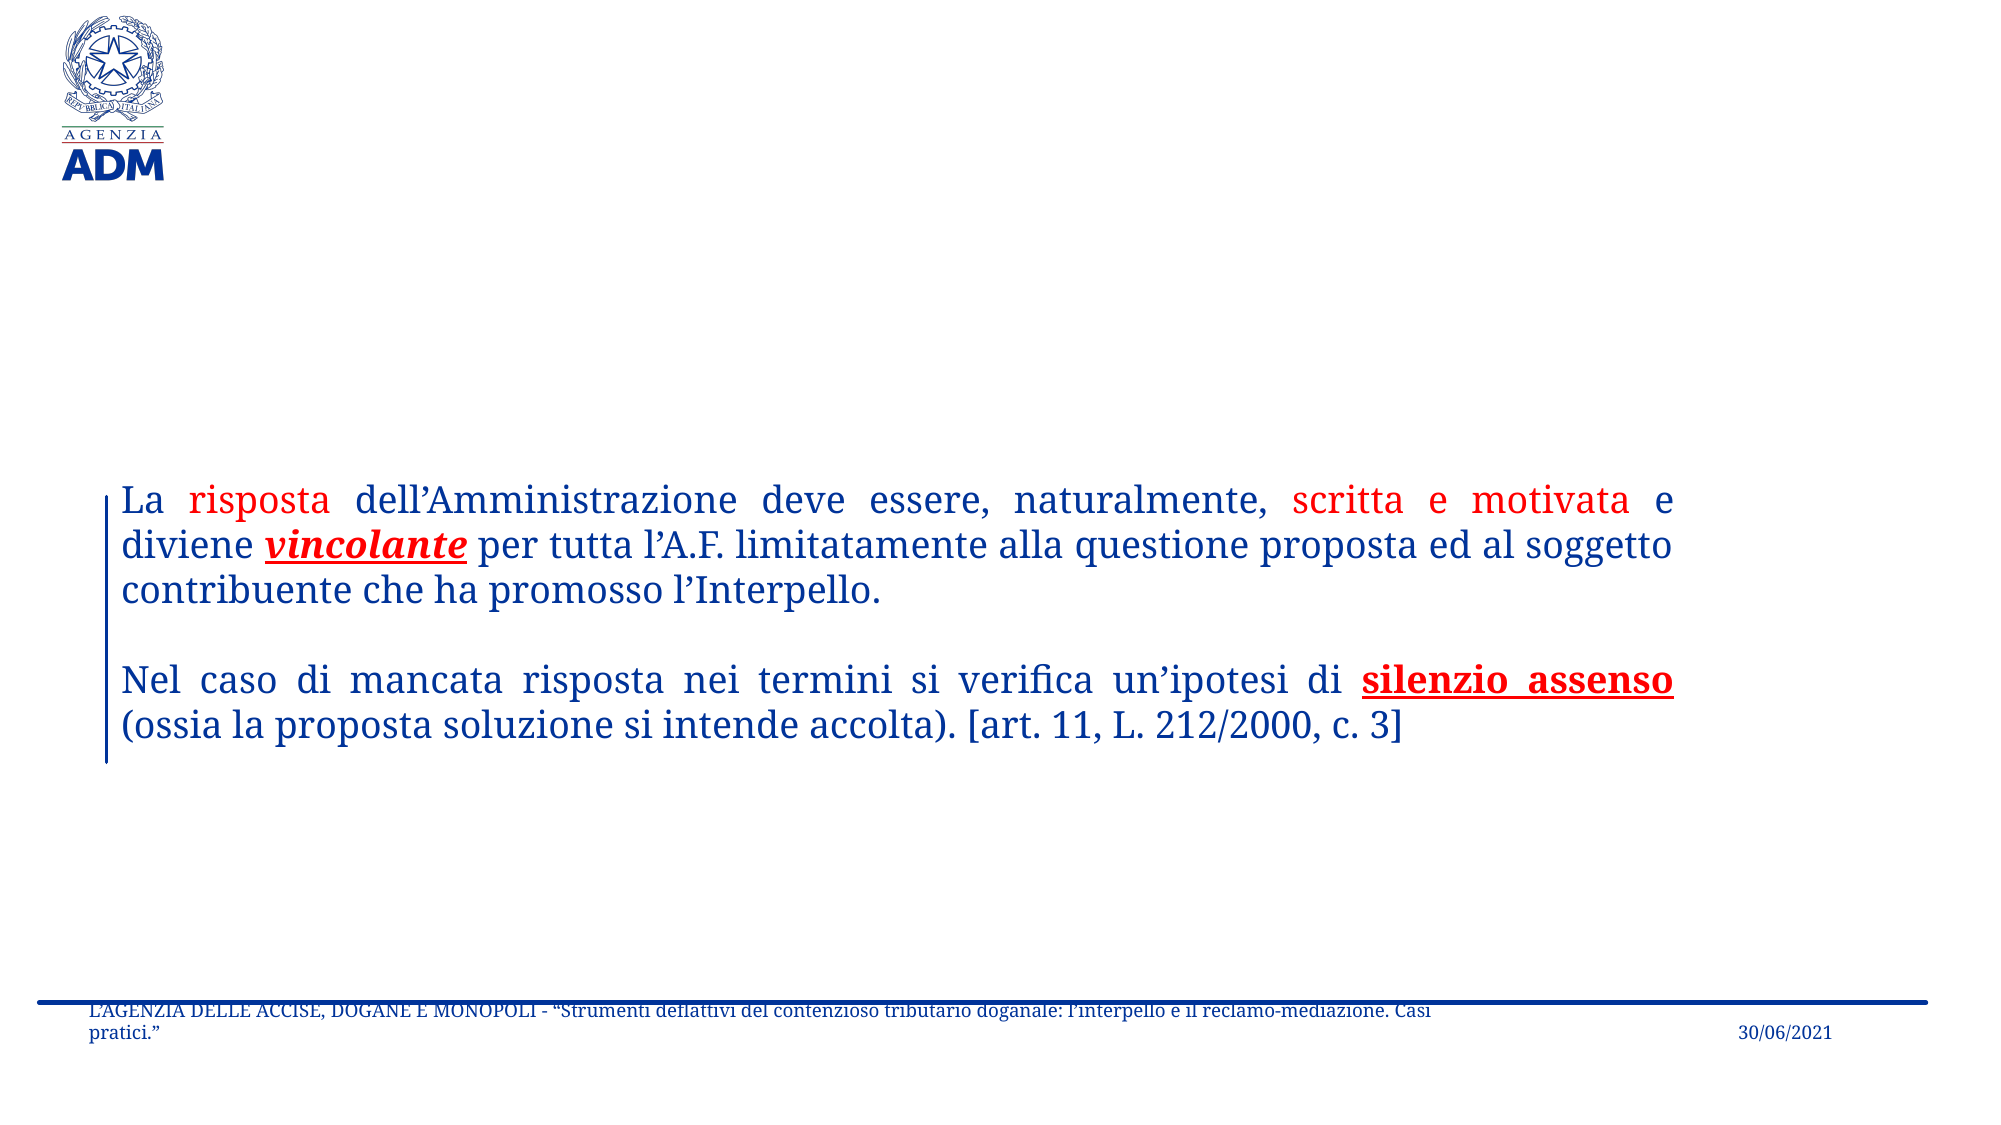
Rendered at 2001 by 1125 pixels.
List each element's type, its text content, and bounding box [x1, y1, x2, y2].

text_box La risposta dell’Amministrazione deve essere, naturalmente, scritta e motivata e diviene vincolante per tutta l’A.F. limitatamente alla questione proposta ed al soggetto contribuente che ha promosso l’Interpello. Nel caso di mancata risposta nei termini si verifica un’ipotesi di silenzio assenso (ossia la proposta soluzione si intende accolta). [art. 11, L. 212/2000, c. 3] [106, 468, 1690, 799]
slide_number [1627, 991, 1849, 1051]
picture [44, 0, 183, 201]
footer L’AGENZIA DELLE ACCISE, DOGANE E MONOPOLI - “Strumenti deflattivi del contenzioso tributario doganale: l’interpello e il reclamo-mediazione. Casi pratici.” [74, 991, 1493, 1051]
